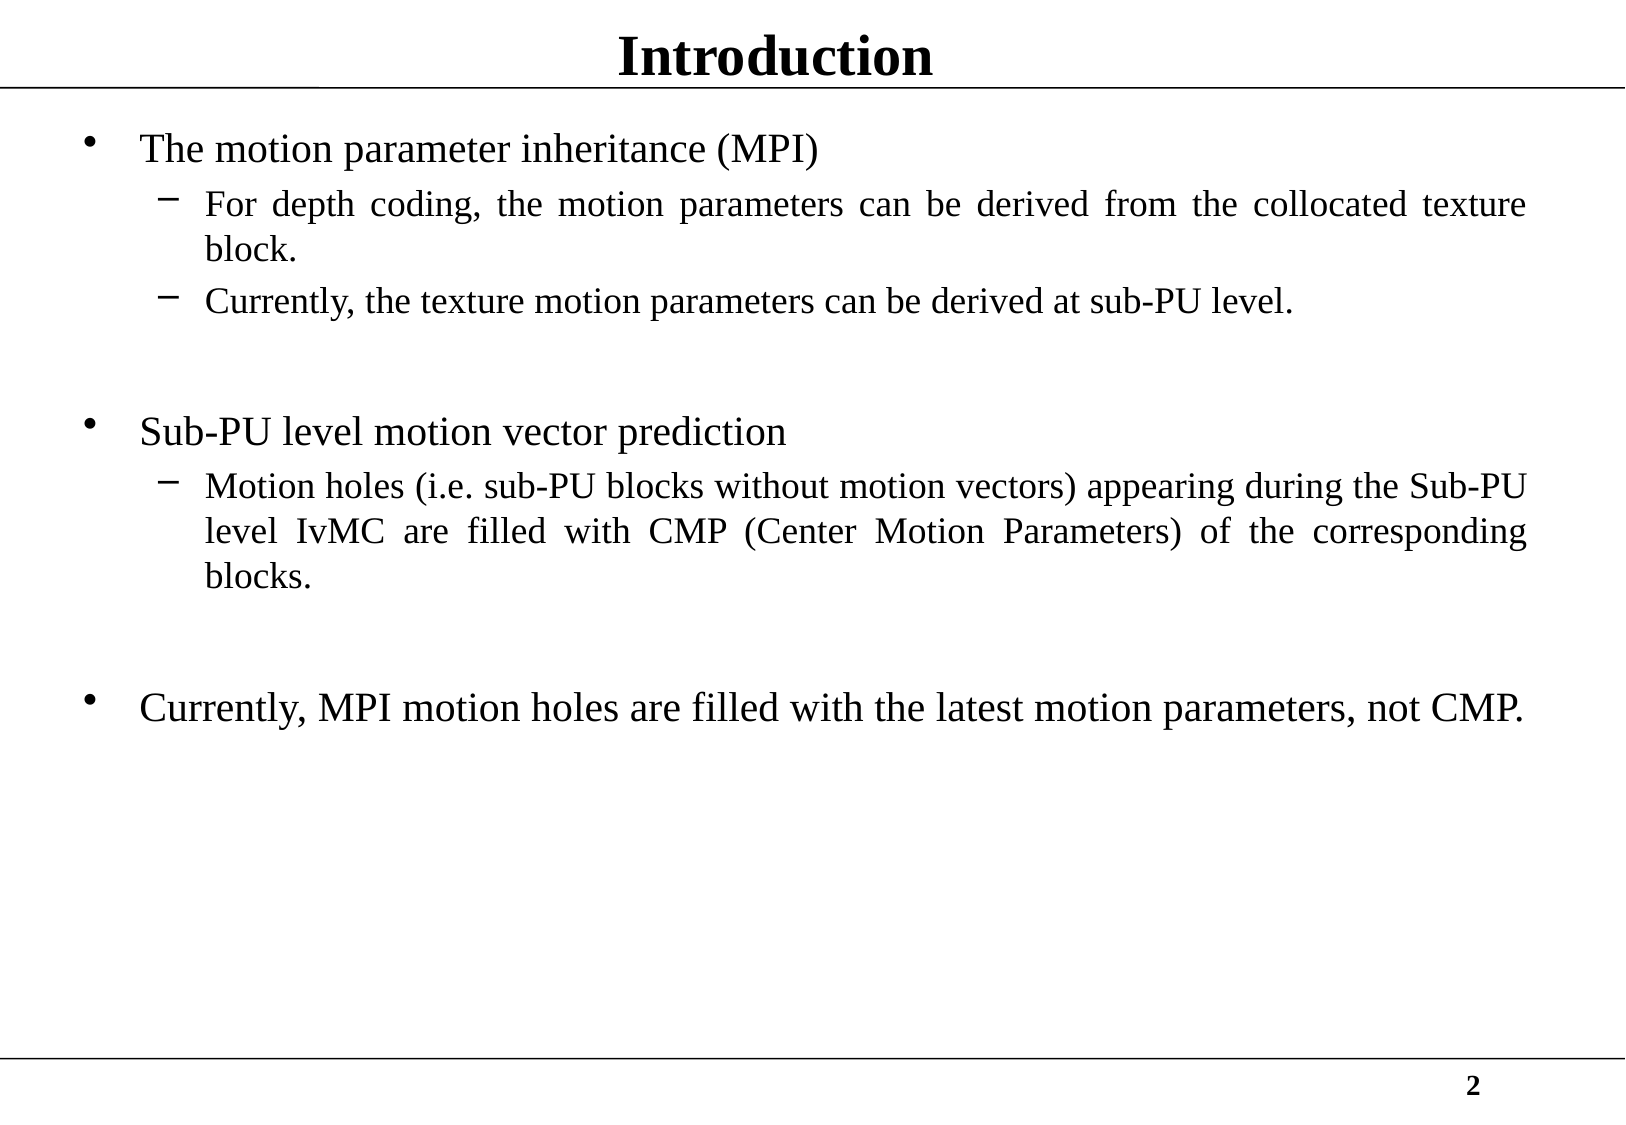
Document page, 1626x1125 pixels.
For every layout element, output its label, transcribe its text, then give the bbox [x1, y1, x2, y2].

list The motion parameter inheritance (MPI) For depth coding, the motion parameters can be derived from the collocated texture block. Currently, the texture motion parameters can be derived at sub-PU level. Sub-PU level motion vector prediction Motion holes (i.e. sub-PU blocks without motion vectors) appearing during the Sub-PU level IvMC are filled with CMP (Center Motion Parameters) of the corresponding blocks. Currently, MPI motion holes are filled with the latest motion parameters, not CMP. [68, 113, 1544, 1005]
slide_number 2 [1403, 1058, 1544, 1106]
title Introduction [68, 9, 1484, 94]
